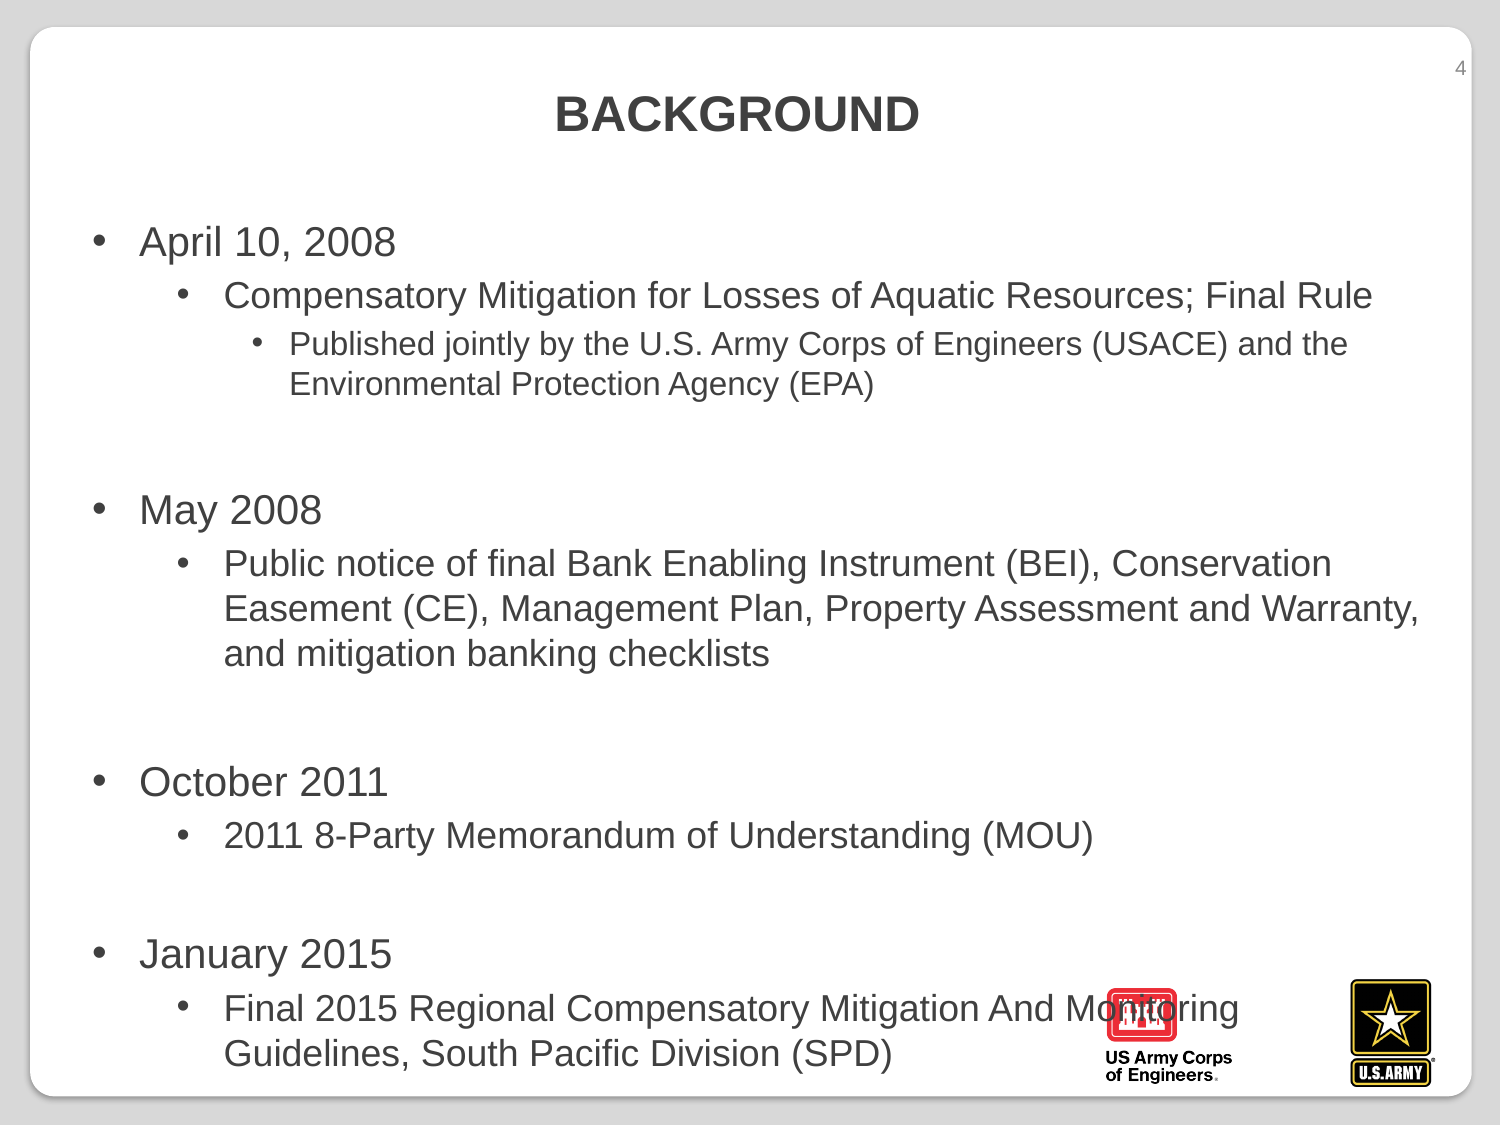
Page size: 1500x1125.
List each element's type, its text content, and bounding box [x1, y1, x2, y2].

list April 10, 2008 Compensatory Mitigation for Losses of Aquatic Resources; Final Rule Published jointly by the U.S. Army Corps of Engineers (USACE) and the Environmental Protection Agency (EPA) May 2008 Public notice of final Bank Enabling Instrument (BEI), Conservation Easement (CE), Management Plan, Property Assessment and Warranty, and mitigation banking checklists October 2011 2011 8-Party Memorandum of Understanding (MOU) January 2015 Final 2015 Regional Compensatory Mitigation And Monitoring Guidelines, South Pacific Division (SPD) [76, 207, 1453, 982]
picture [1106, 988, 1232, 1084]
slide_number 4 [1362, 37, 1482, 98]
title Background [49, 44, 1426, 178]
picture [1299, 953, 1482, 1113]
